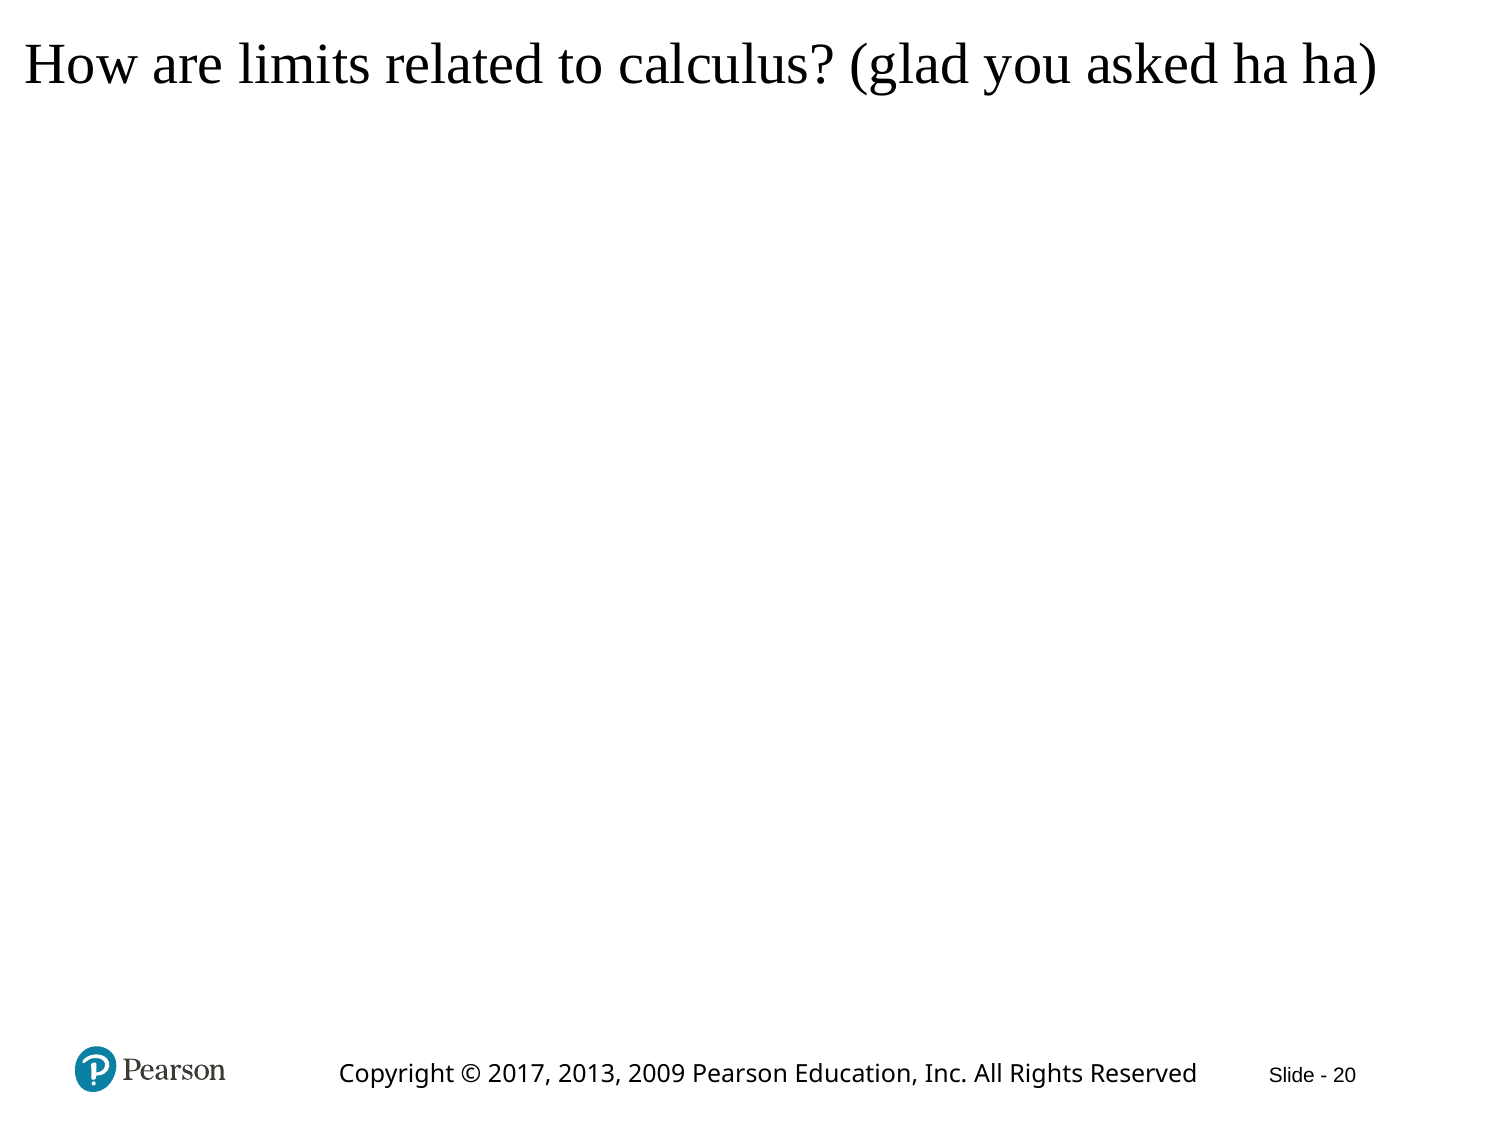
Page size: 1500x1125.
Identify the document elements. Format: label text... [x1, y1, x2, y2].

list How are limits related to calculus? (glad you asked ha ha) [24, 24, 1475, 1038]
